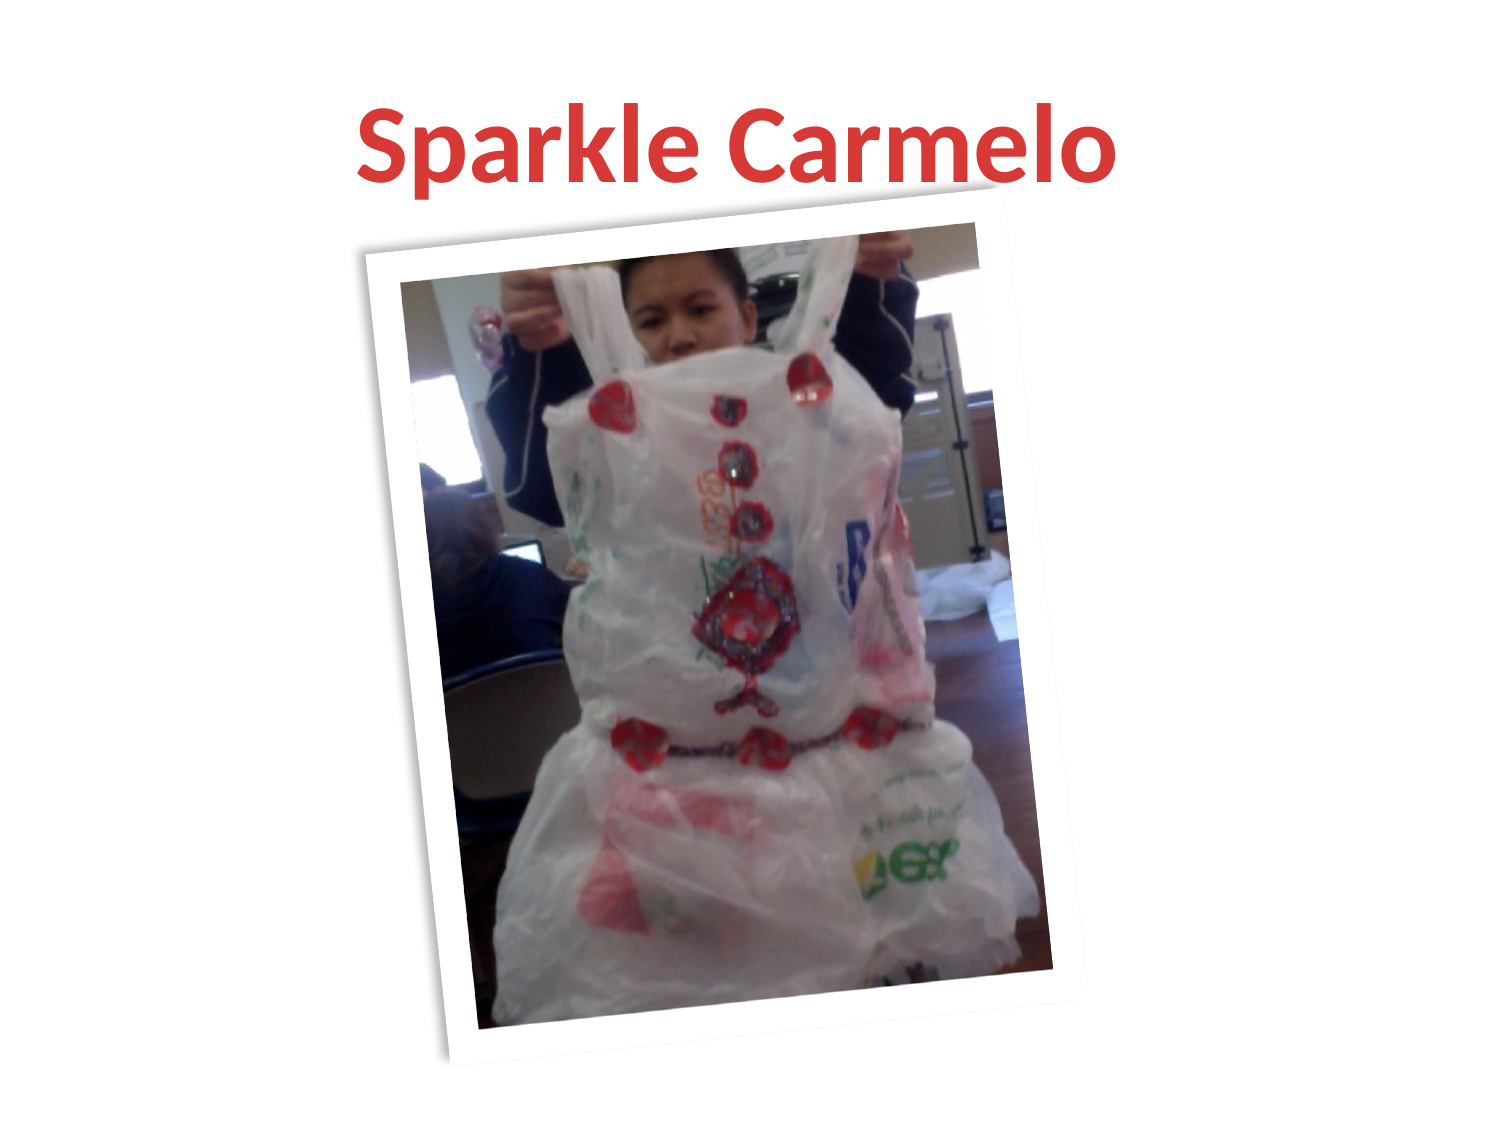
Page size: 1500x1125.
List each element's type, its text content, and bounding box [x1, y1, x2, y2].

text_box Sparkle Carmelo [340, 62, 1135, 213]
picture [401, 223, 1053, 1031]
